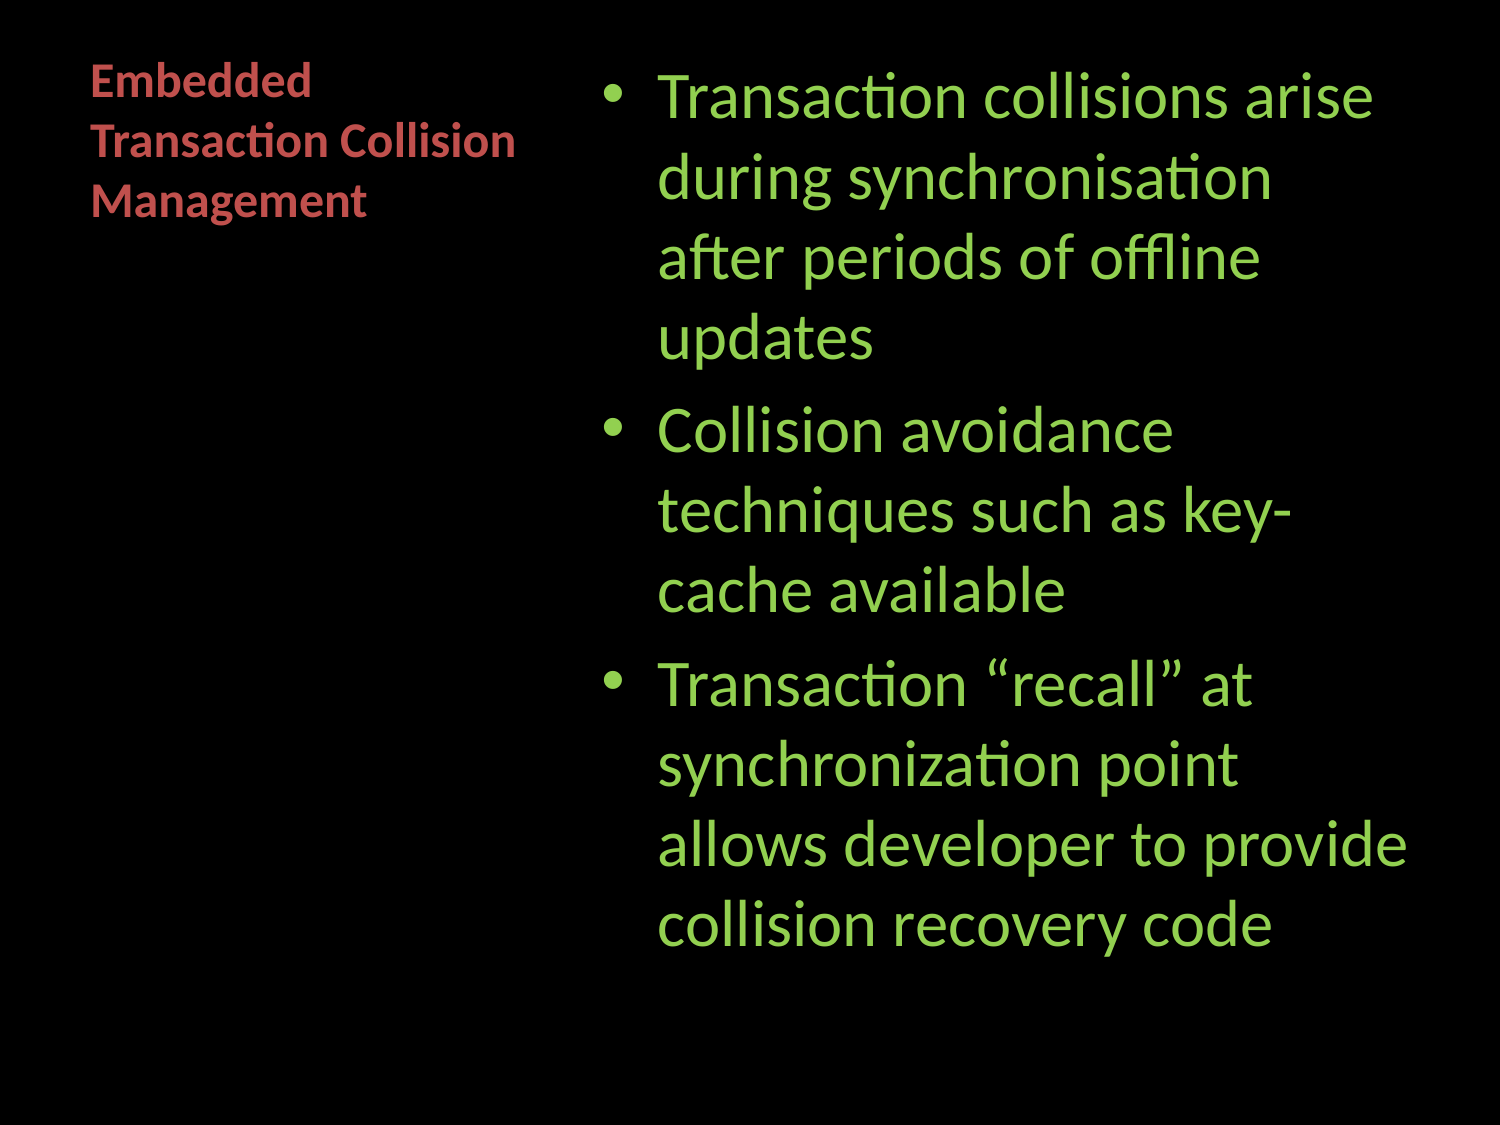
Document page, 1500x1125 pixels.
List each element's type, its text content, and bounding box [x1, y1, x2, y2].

title Embedded Transaction Collision Management [75, 44, 569, 236]
list Transaction collisions arise during synchronisation after periods of offline updates Collision avoidance techniques such as key-cache available Transaction “recall” at synchronization point allows developer to provide collision recovery code [586, 44, 1425, 1005]
